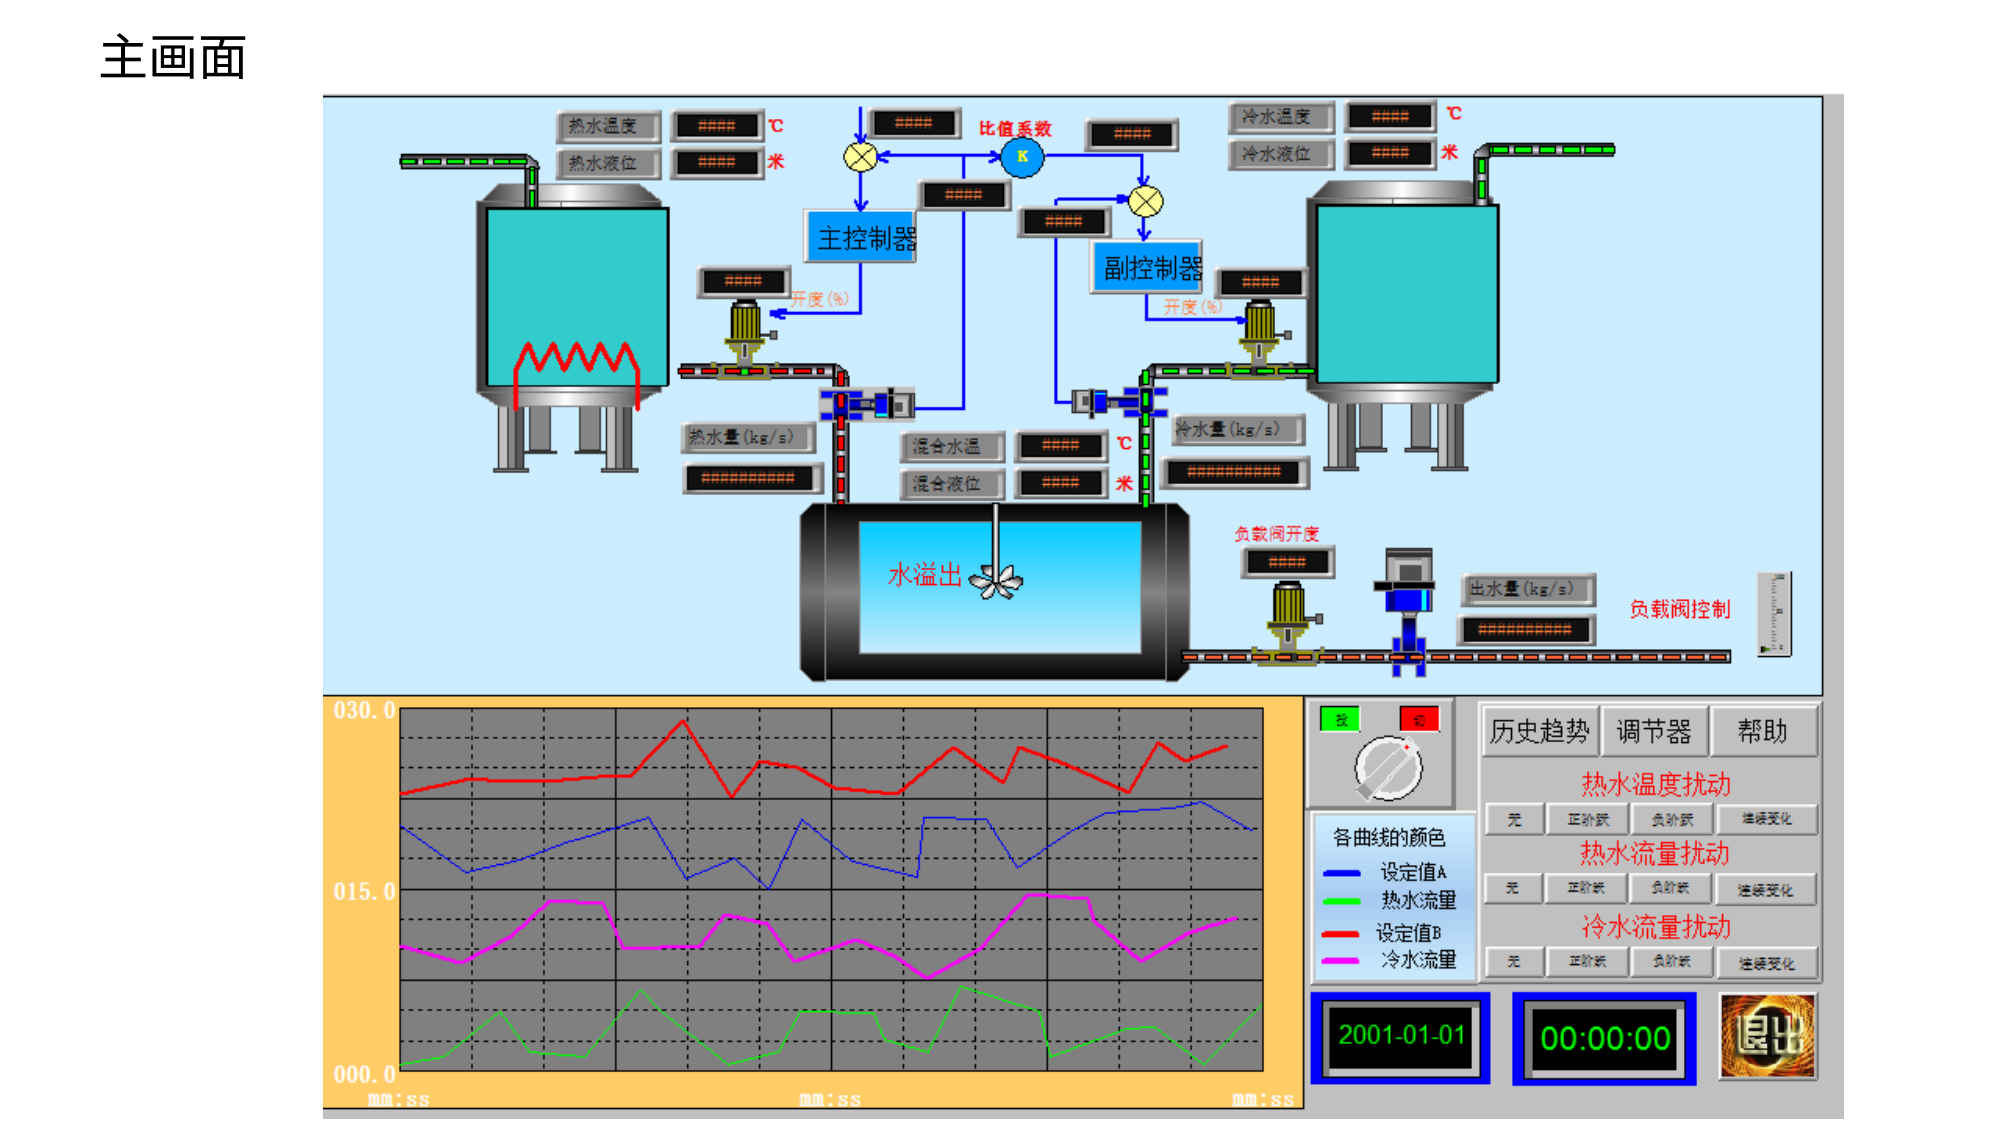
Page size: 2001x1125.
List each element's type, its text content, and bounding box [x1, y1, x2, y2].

title 主画面 [83, 24, 1809, 94]
picture [323, 93, 1844, 1119]
